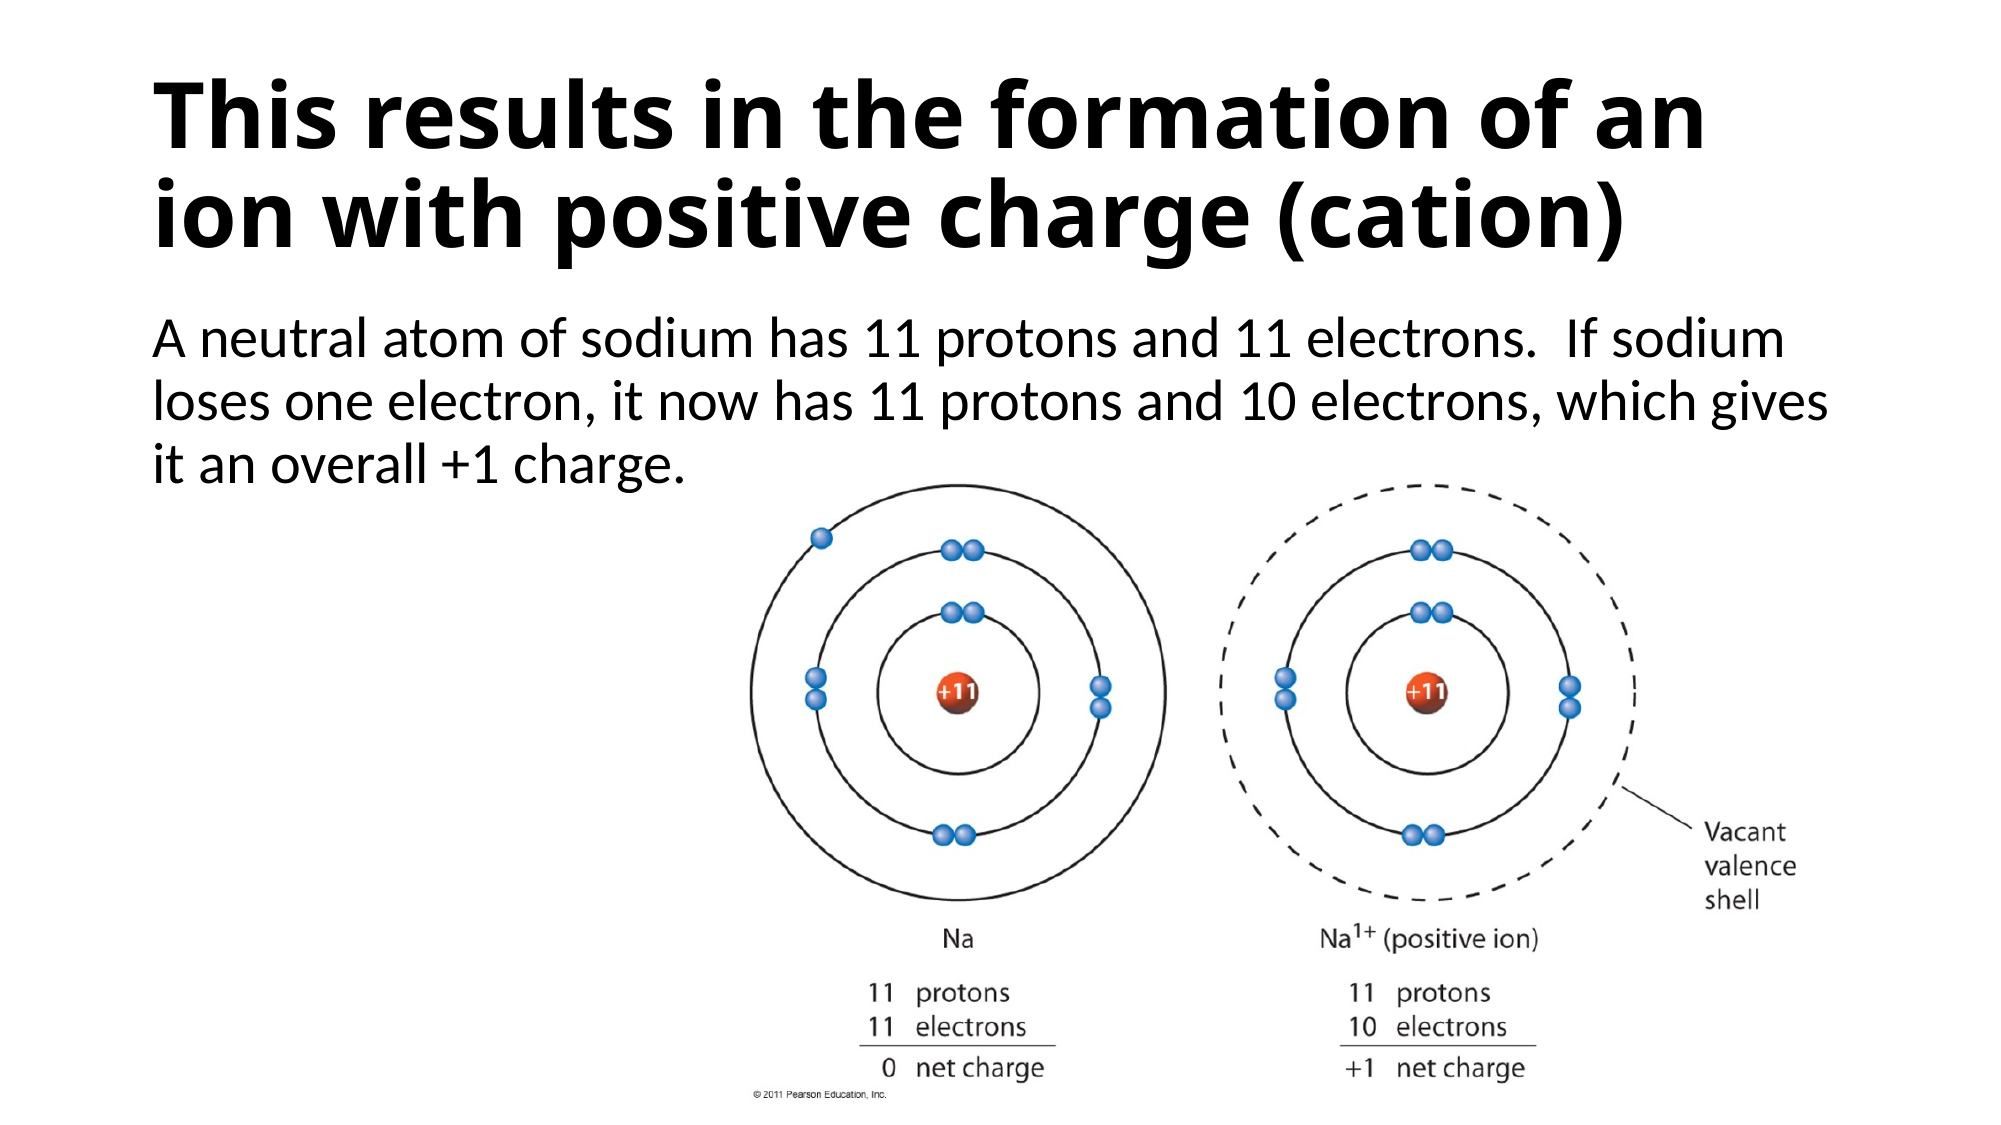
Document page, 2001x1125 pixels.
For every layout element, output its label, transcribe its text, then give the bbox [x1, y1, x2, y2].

list A neutral atom of sodium has 11 protons and 11 electrons. If sodium loses one electron, it now has 11 protons and 10 electrons, which gives it an overall +1 charge. [137, 299, 1863, 563]
title This results in the formation of an ion with positive charge (cation) [137, 59, 1863, 278]
picture [742, 476, 1803, 1107]
